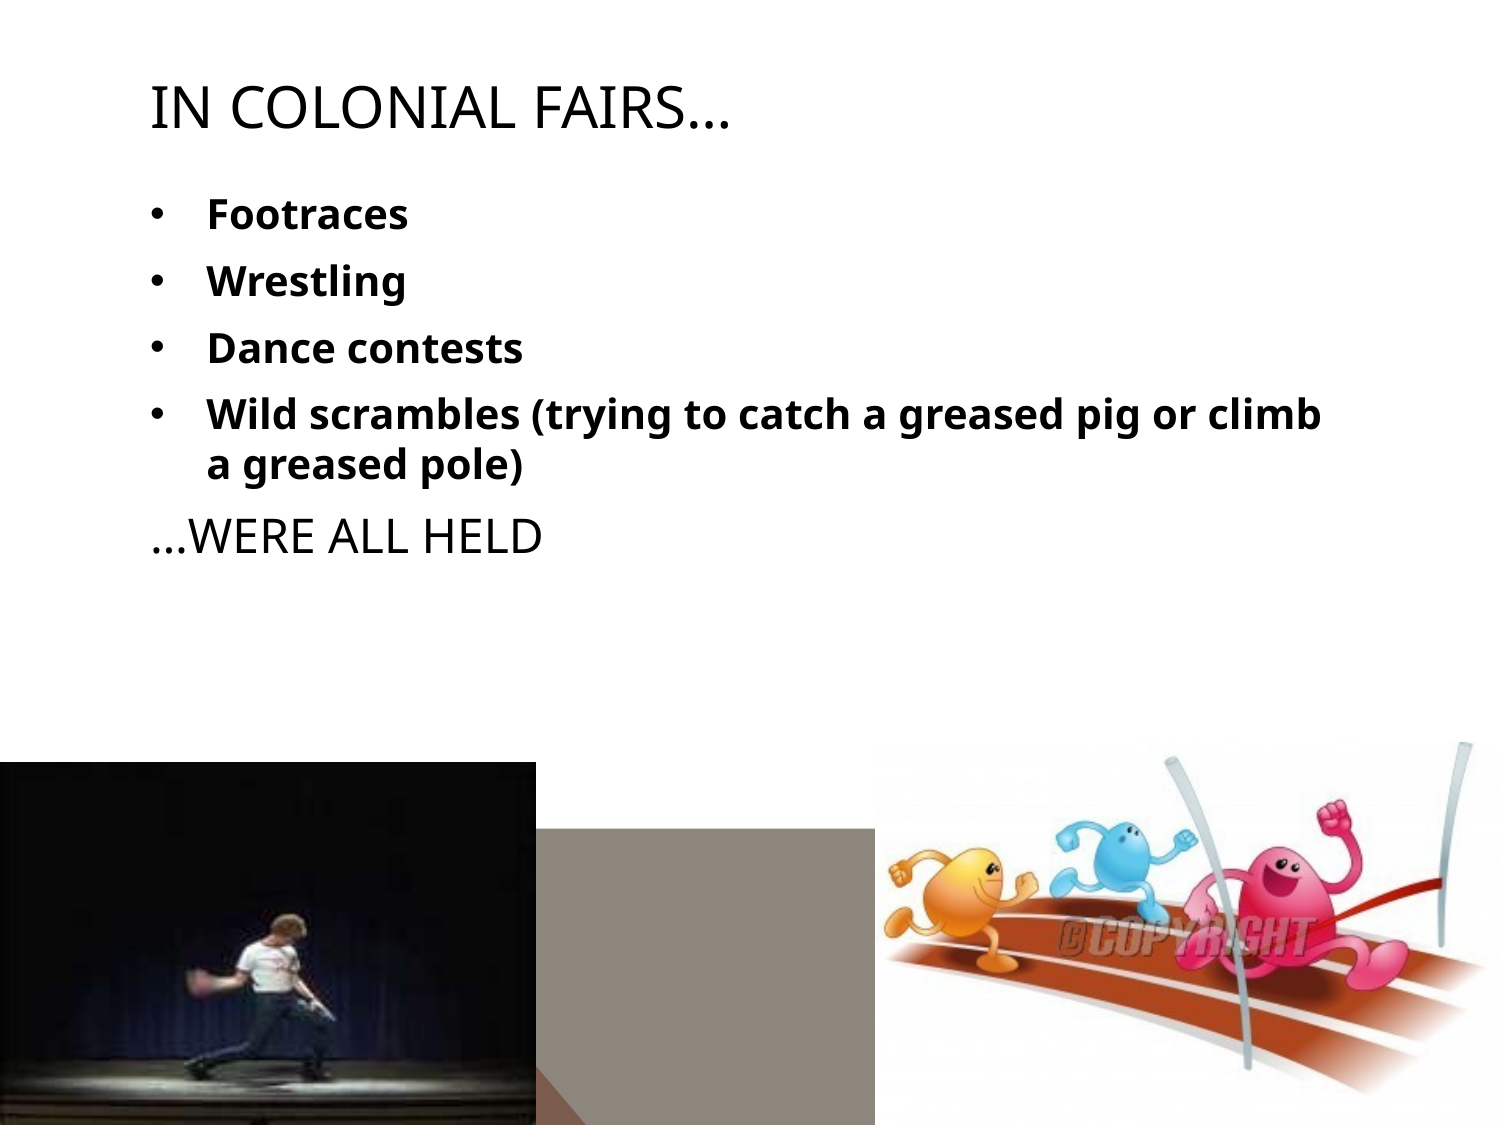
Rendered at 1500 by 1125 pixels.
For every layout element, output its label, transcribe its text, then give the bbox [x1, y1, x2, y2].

picture [874, 742, 1500, 1125]
picture [0, 762, 536, 1125]
list Footraces Wrestling Dance contests Wild scrambles (trying to catch a greased pig or climb a greased pole) …WERE ALL HELD [135, 180, 1369, 768]
title IN COLONIAL FAIRS… [135, 60, 1369, 150]
